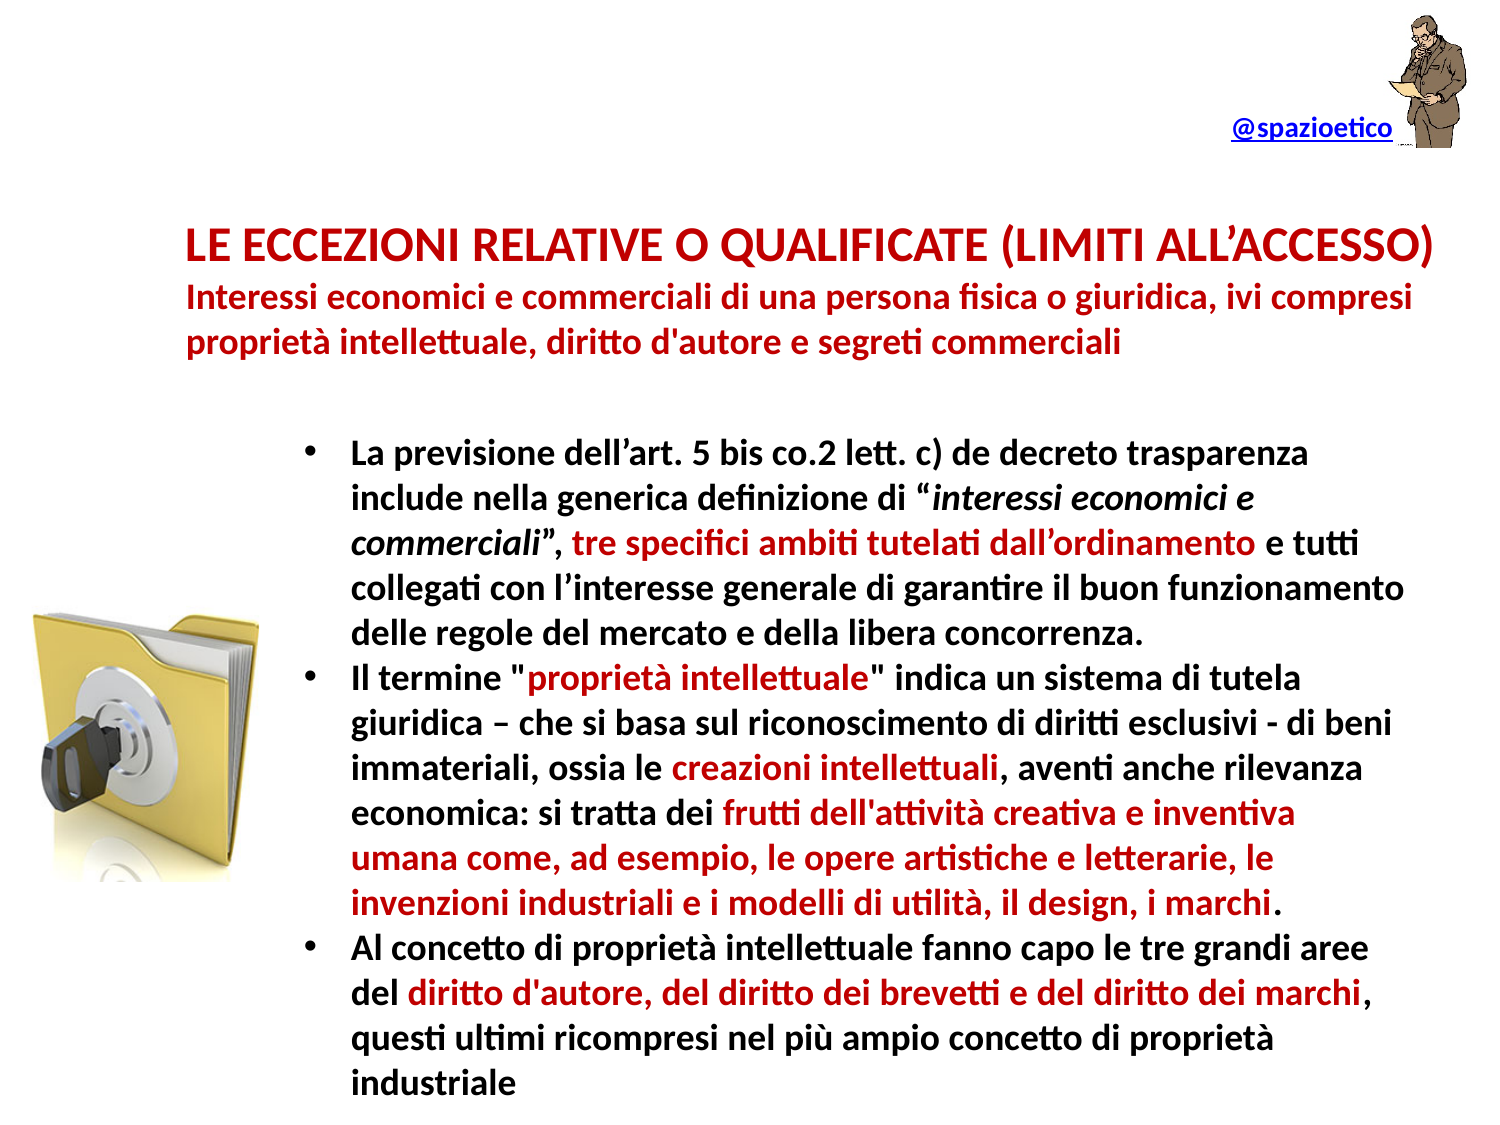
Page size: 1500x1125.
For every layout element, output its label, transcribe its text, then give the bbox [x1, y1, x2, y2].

text_box LE ECCEZIONI RELATIVE O QUALIFICATE (LIMITI ALL’ACCESSO) Interessi economici e commerciali di una persona fisica o giuridica, ivi compresi proprietà intellettuale, diritto d'autore e segreti commerciali [171, 204, 1483, 370]
picture [29, 597, 270, 882]
text_box La previsione dell’art. 5 bis co.2 lett. c) de decreto trasparenza include nella generica definizione di “interessi economici e commerciali”, tre specifici ambiti tutelati dall’ordinamento e tutti collegati con l’interesse generale di garantire il buon funzionamento delle regole del mercato e della libera concorrenza. Il termine "proprietà intellettuale" indica un sistema di tutela giuridica – che si basa sul riconoscimento di diritti esclusivi - di beni immateriali, ossia le creazioni intellettuali, aventi anche rilevanza economica: si tratta dei frutti dell'attività creativa e inventiva umana come, ad esempio, le opere artistiche e letterarie, le invenzioni industriali e i modelli di utilità, il design, i marchi. Al concetto di proprietà intellettuale fanno capo le tre grandi aree del diritto d'autore, del diritto dei brevetti e del diritto dei marchi, questi ultimi ricompresi nel più ampio concetto di proprietà industriale [289, 420, 1424, 1111]
picture [1372, 7, 1488, 148]
